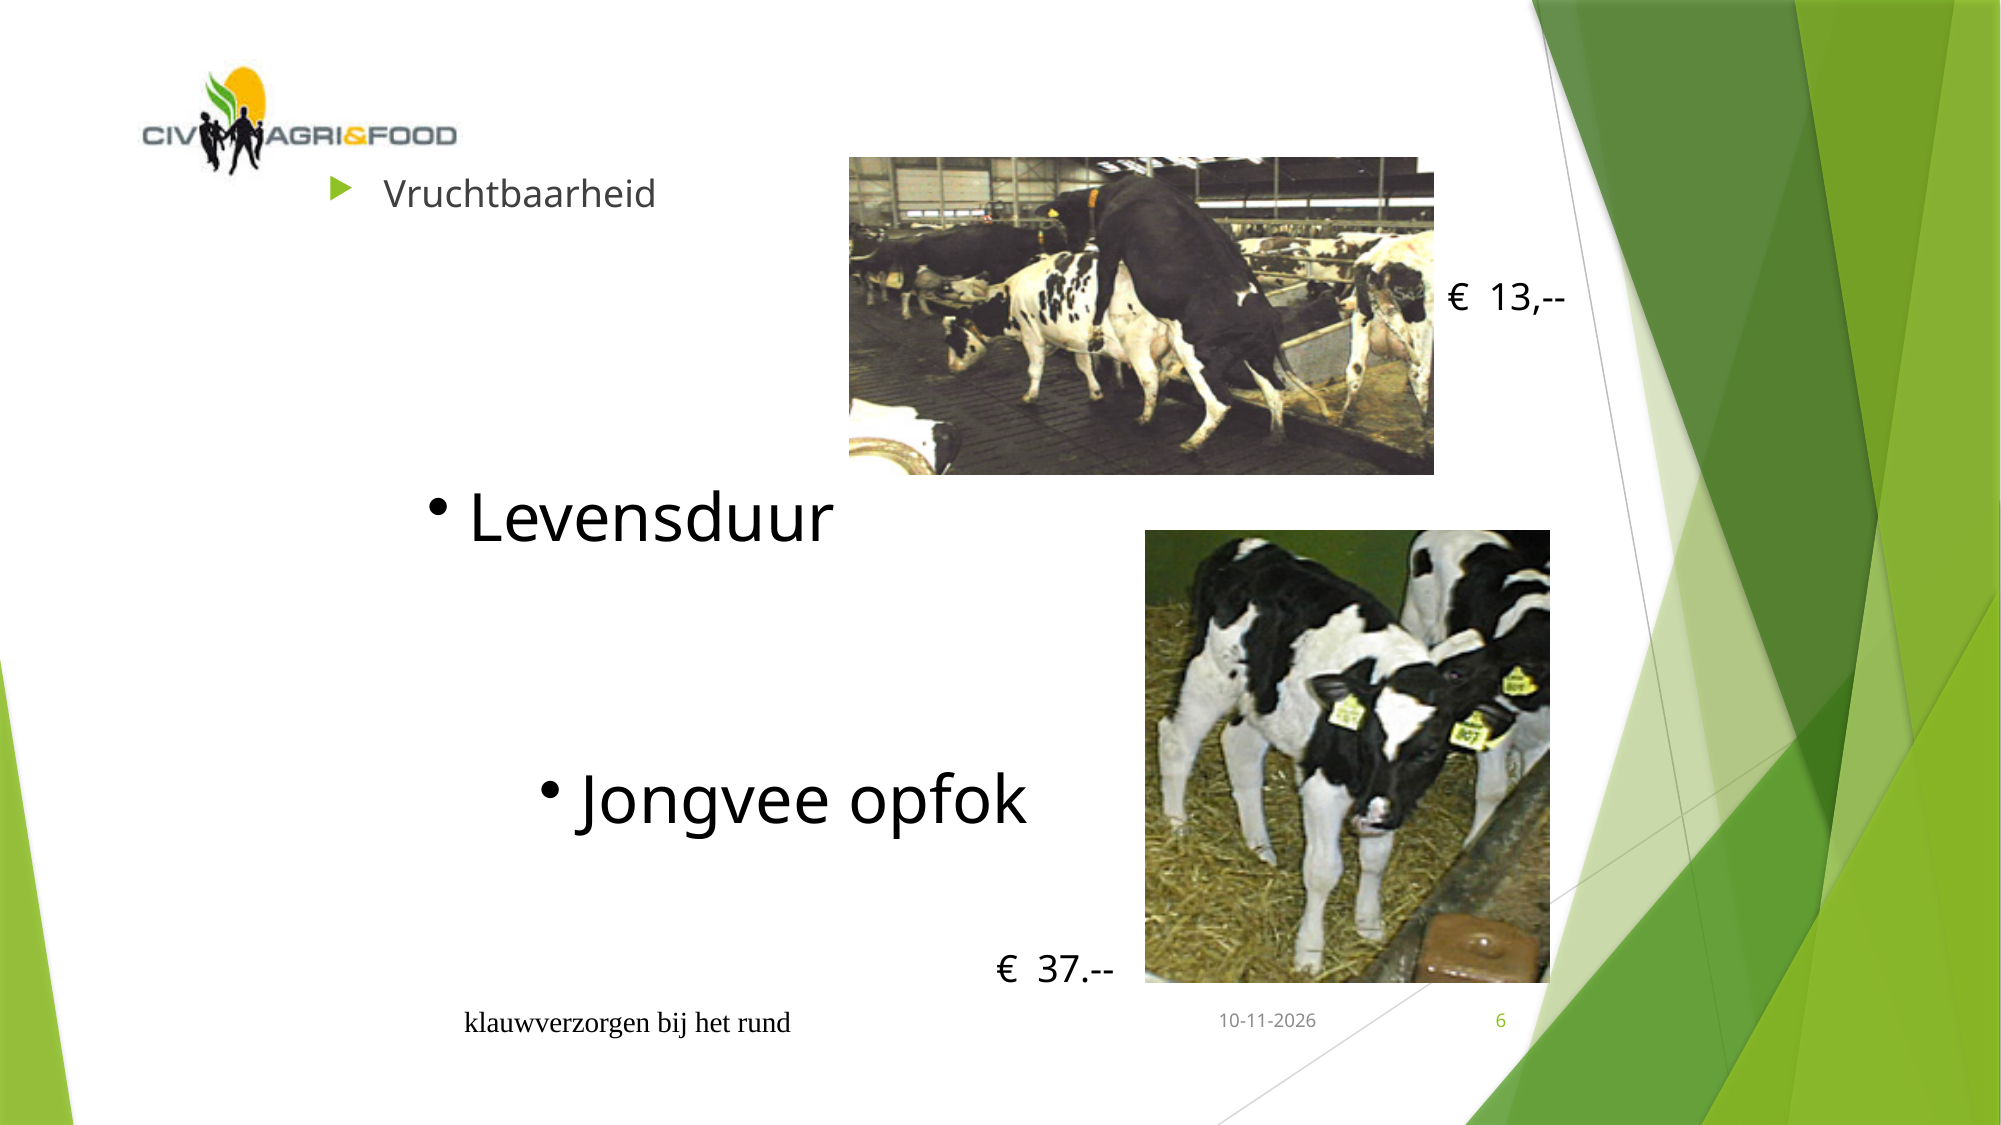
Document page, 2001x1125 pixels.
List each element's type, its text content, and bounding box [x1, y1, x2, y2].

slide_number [1181, 1009, 1332, 1051]
footer klauwverzorgen bij het rund [111, 991, 1145, 1051]
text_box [980, 529, 1551, 999]
slide_number 6 [1409, 1009, 1522, 1051]
text_box Jongvee opfok [525, 749, 976, 845]
picture [137, 59, 463, 187]
text_box Levensduur [412, 467, 888, 642]
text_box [849, 157, 1751, 476]
list Vruchtbaarheid [312, 162, 844, 300]
